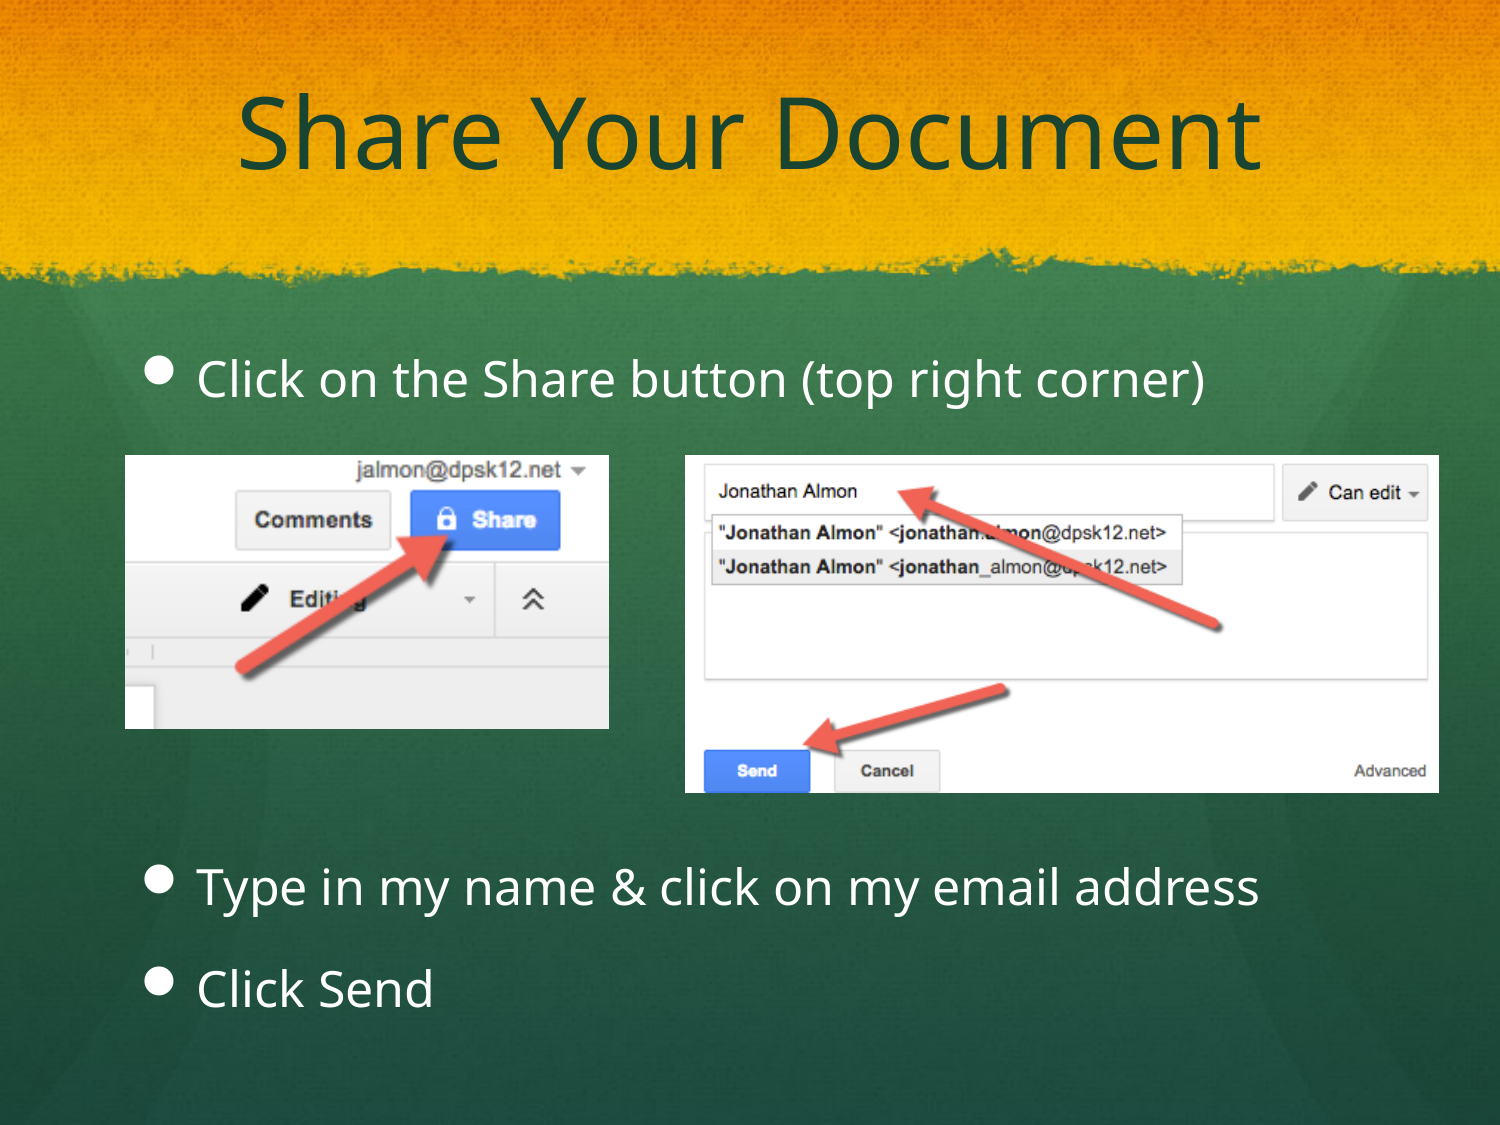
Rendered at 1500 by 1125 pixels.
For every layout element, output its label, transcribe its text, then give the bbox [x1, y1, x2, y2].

title Share Your Document [125, 13, 1375, 246]
list Click on the Share button (top right corner) Type in my name & click on my email address Click Send [125, 339, 1375, 1026]
picture [0, 0, 1500, 1125]
